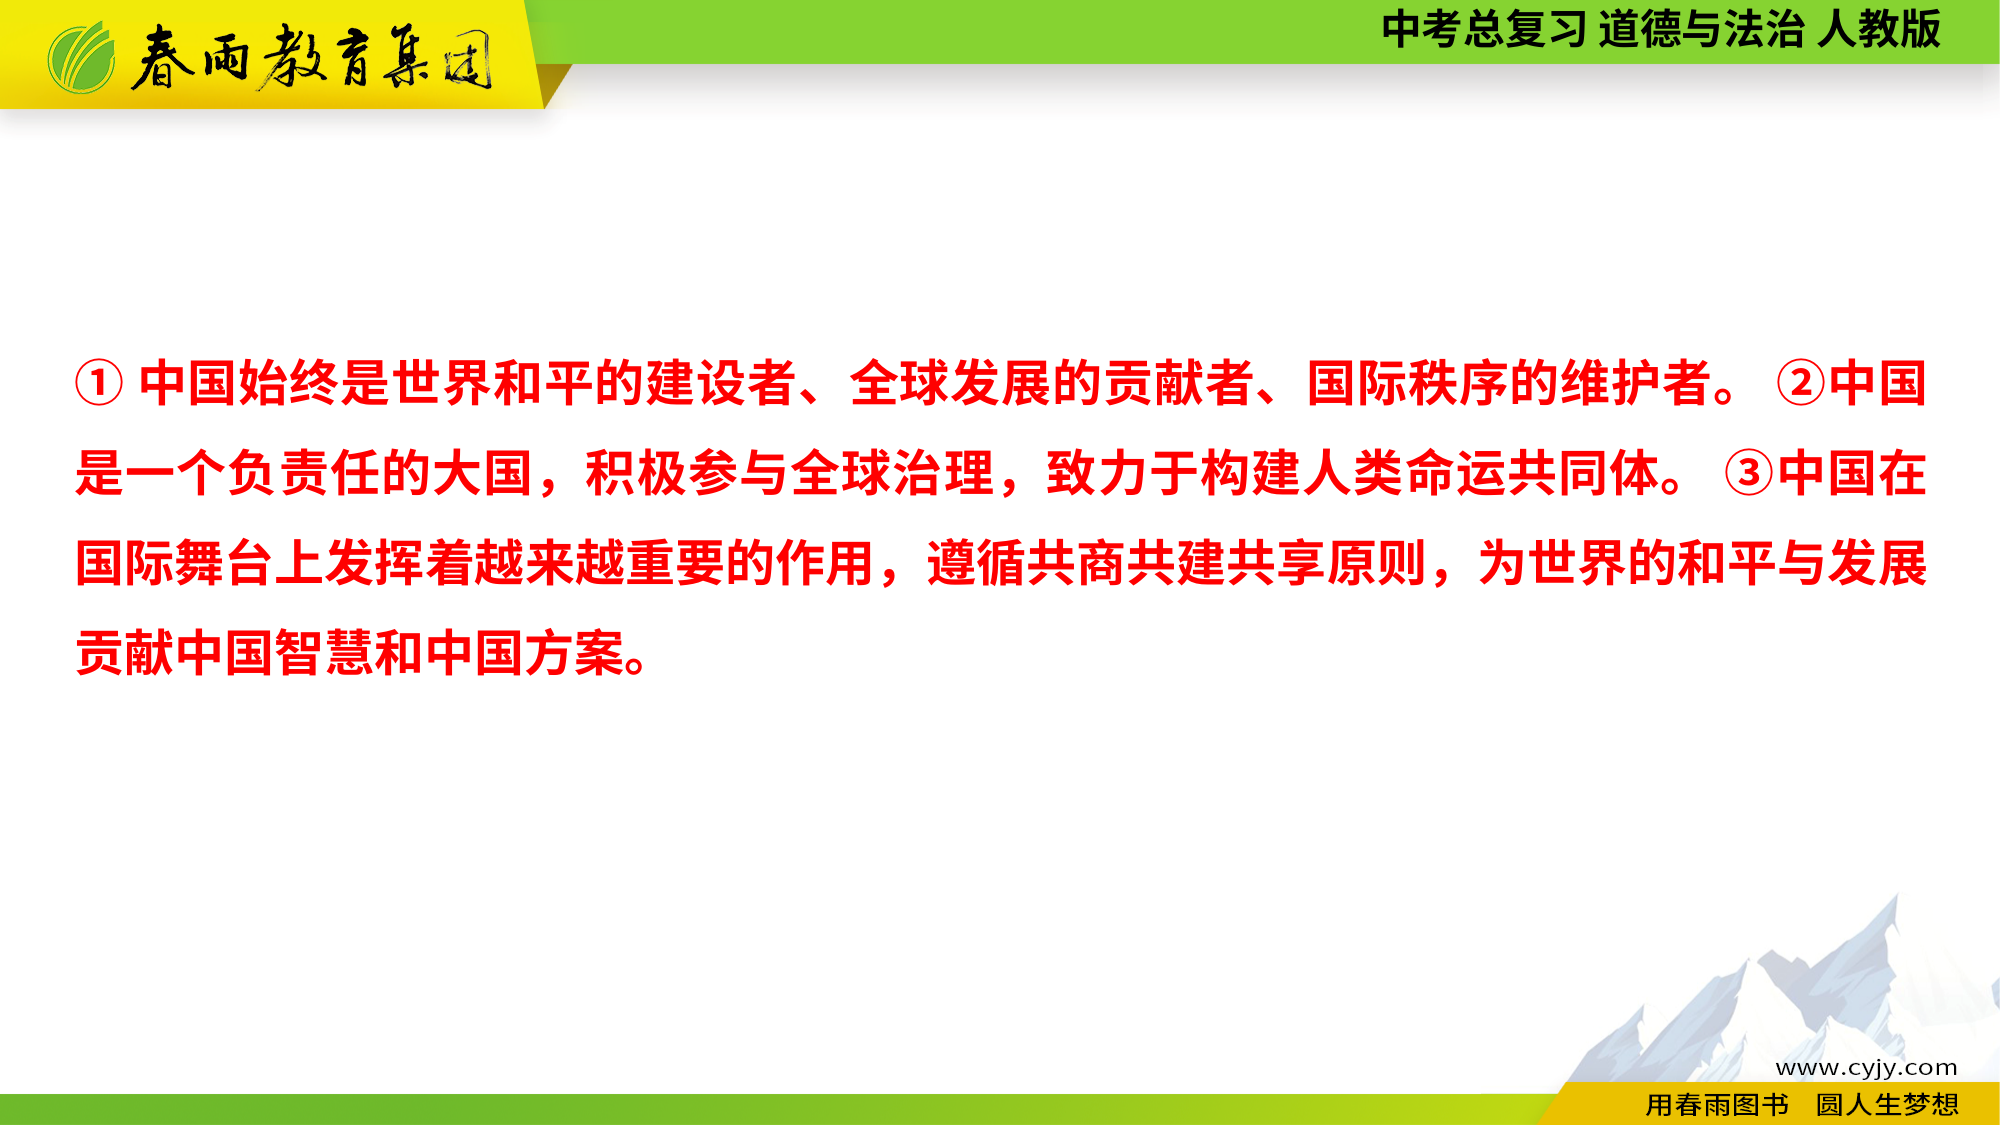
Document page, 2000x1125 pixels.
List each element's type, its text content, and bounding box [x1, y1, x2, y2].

list ①中国始终是世界和平的建设者、全球发展的贡献者、国际秩序的维护者。 ②中国是一个负责任的大国，积极参与全球治理，致力于构建人类命运共同体。 ③中国在国际舞台上发挥着越来越重要的作用，遵循共商共建共享原则，为世界的和平与发展贡献中国智慧和中国方案。 [59, 313, 1944, 681]
picture [0, 0, 2000, 1125]
